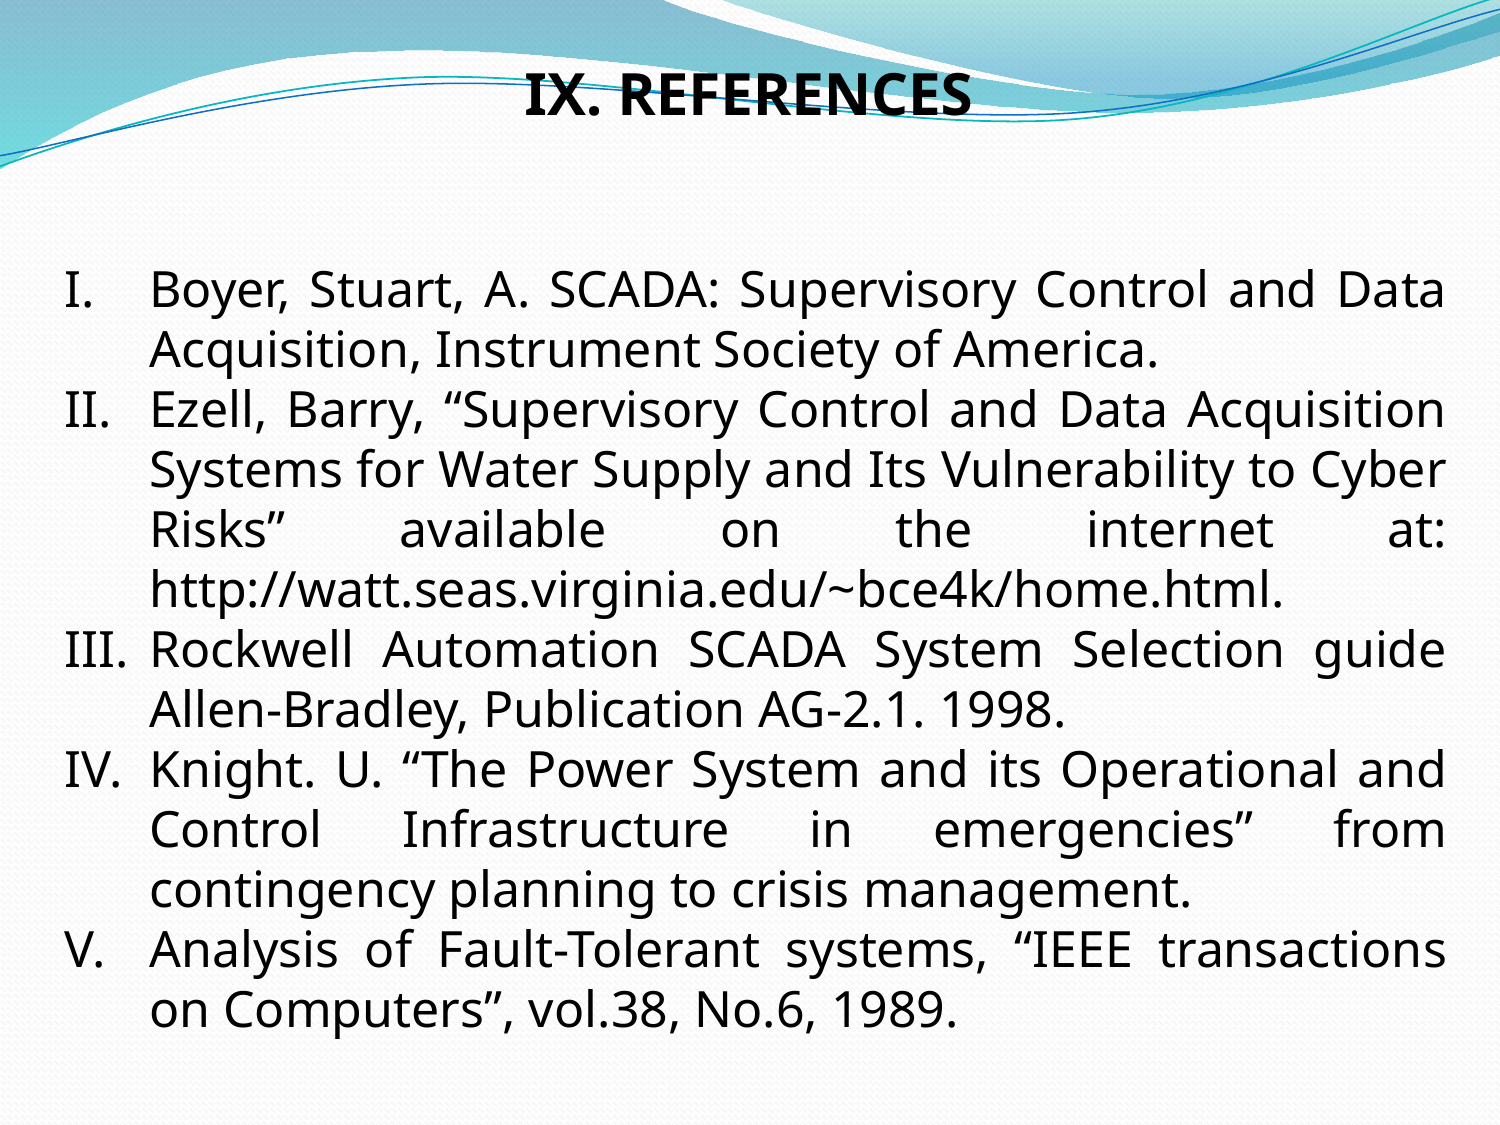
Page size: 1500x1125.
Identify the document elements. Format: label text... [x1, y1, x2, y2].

text_box IX. REFERENCES Boyer, Stuart, A. SCADA: Supervisory Control and Data Acquisition, Instrument Society of America. Ezell, Barry, “Supervisory Control and Data Acquisition Systems for Water Supply and Its Vulnerability to Cyber Risks” available on the internet at: http://watt.seas.virginia.edu/~bce4k/home.html. Rockwell Automation SCADA System Selection guide Allen-Bradley, Publication AG-2.1. 1998. Knight. U. “The Power System and its Operational and Control Infrastructure in emergencies” from contingency planning to crisis management. Analysis of Fault-Tolerant systems, “IEEE transactions on Computers”, vol.38, No.6, 1989. [49, 49, 1463, 1045]
